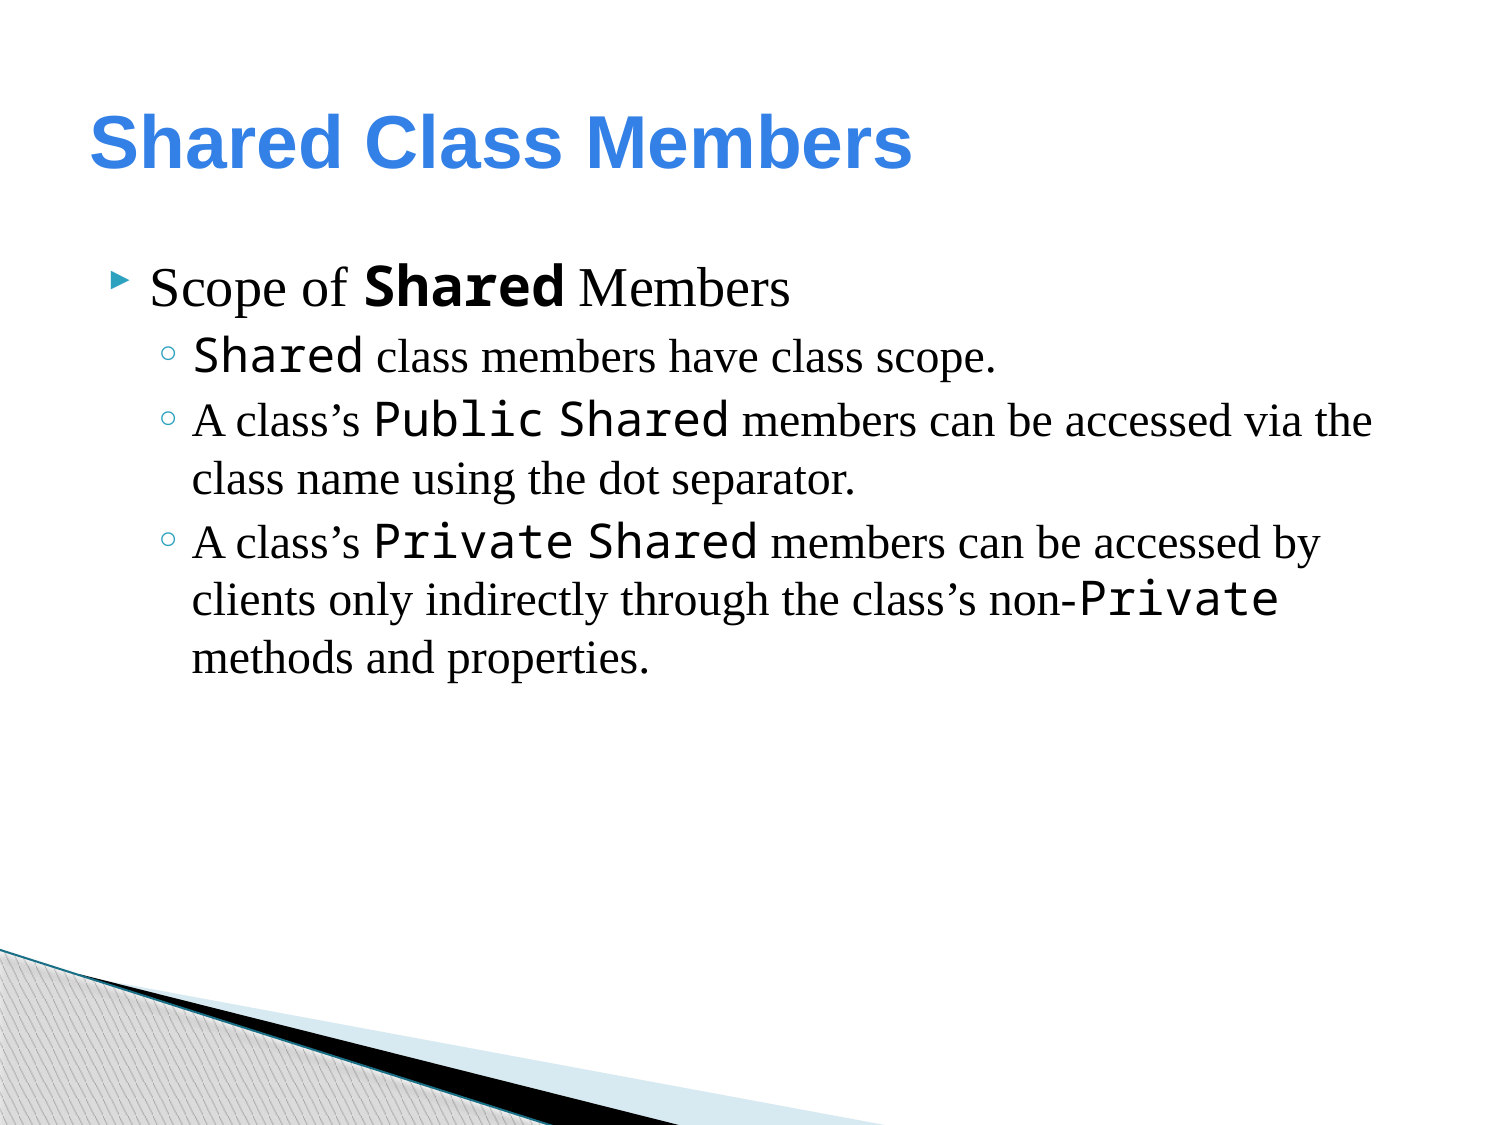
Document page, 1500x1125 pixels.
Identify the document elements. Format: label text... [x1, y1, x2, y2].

title Shared Class Members [75, 45, 1425, 233]
list Scope of Shared Members Shared class members have class scope. A class’s Public Shared members can be accessed via the class name using the dot separator. A class’s Private Shared members can be accessed by clients only indirectly through the class’s non-Private methods and properties. [75, 243, 1425, 986]
